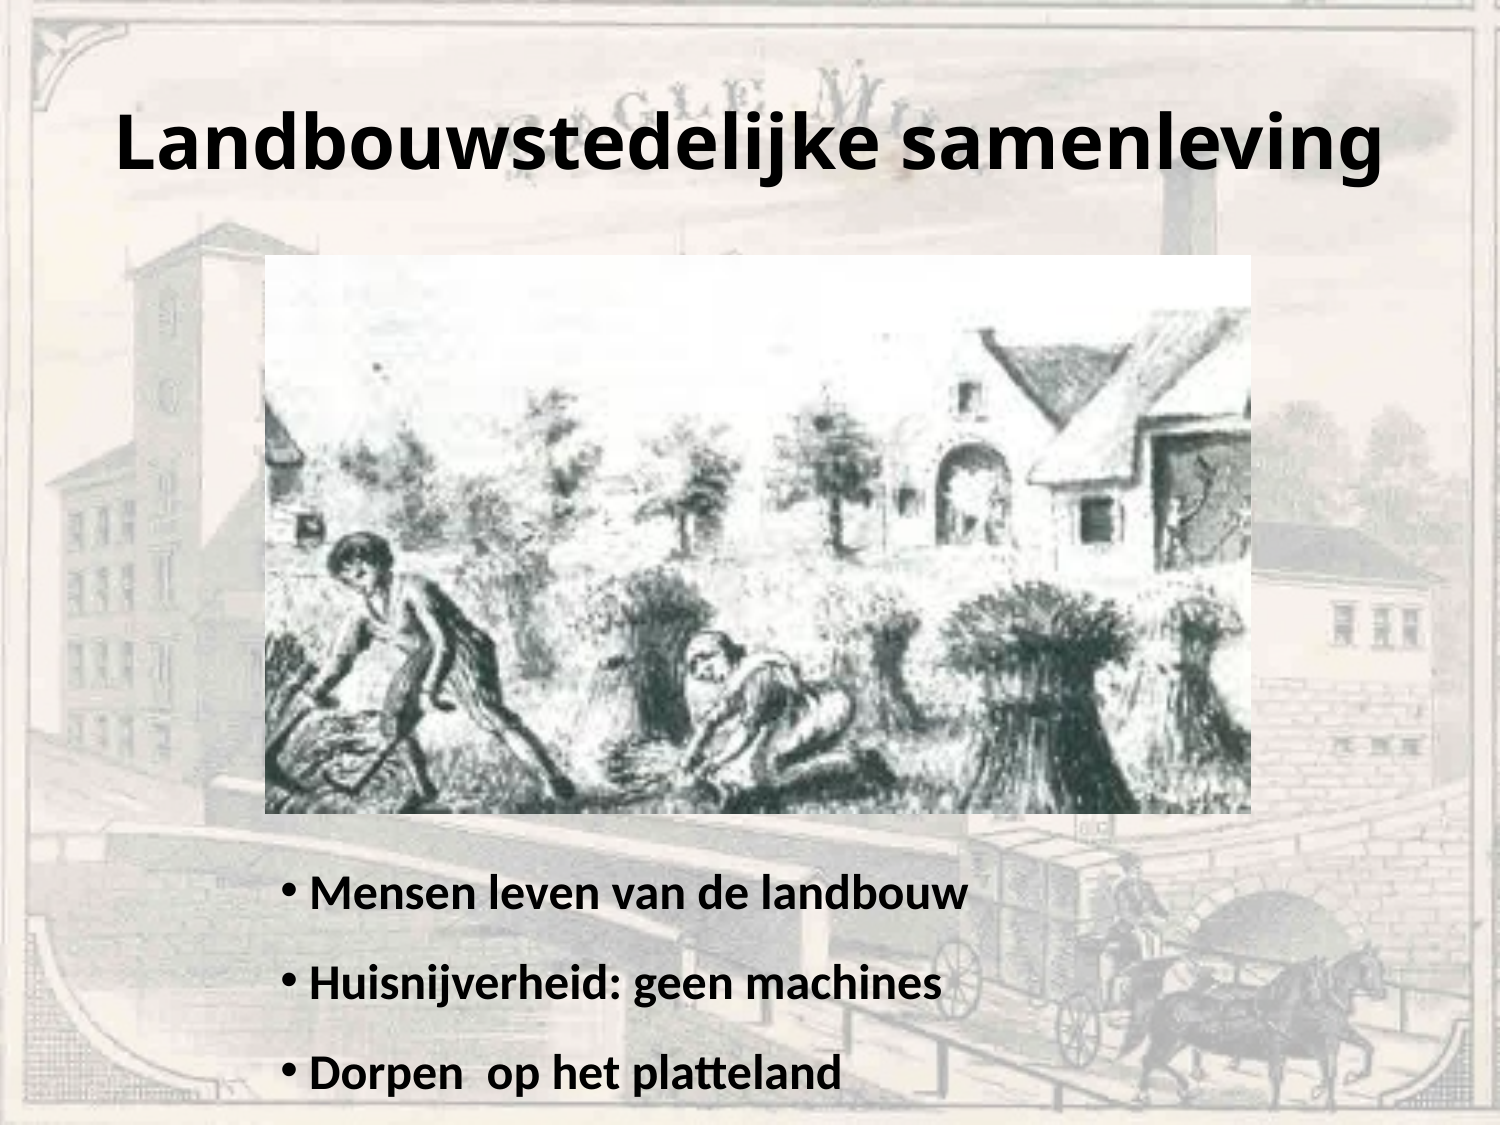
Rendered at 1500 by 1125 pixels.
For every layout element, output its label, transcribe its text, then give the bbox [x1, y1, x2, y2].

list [265, 255, 1251, 814]
text_box Mensen leven van de landbouw Huisnijverheid: geen machines Dorpen op het platteland [265, 822, 1388, 1107]
title Landbouwstedelijke samenleving [75, 45, 1425, 233]
